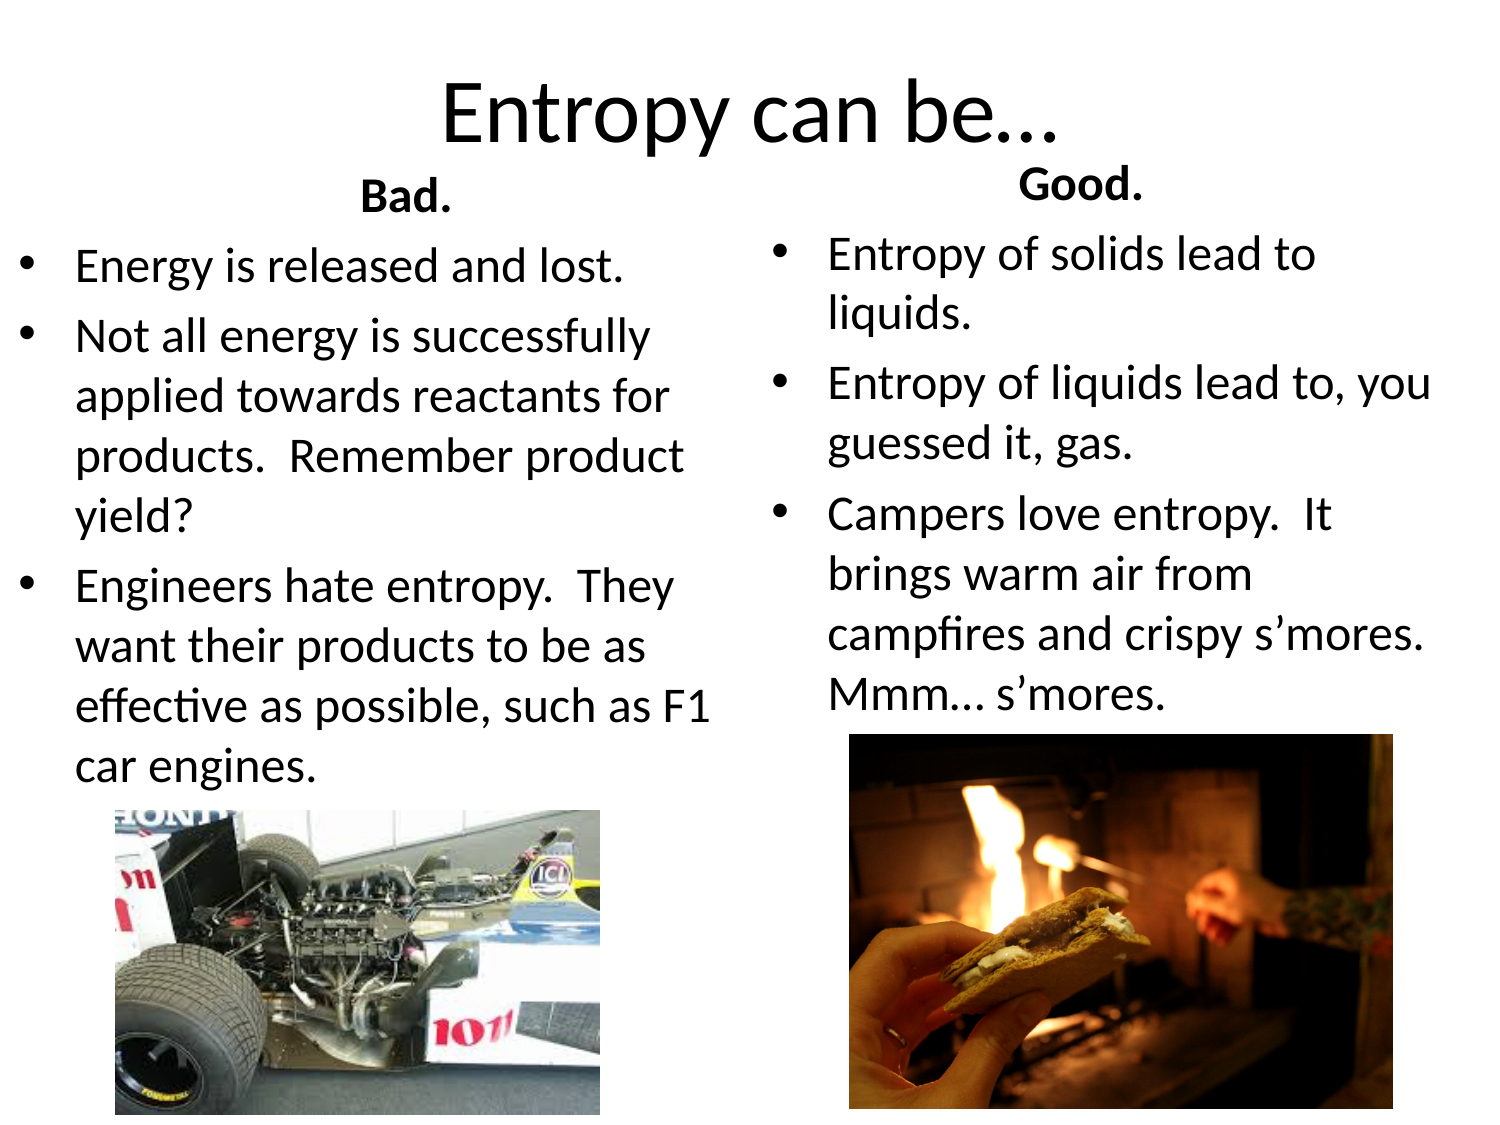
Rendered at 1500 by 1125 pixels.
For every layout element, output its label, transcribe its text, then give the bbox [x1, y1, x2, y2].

list Entropy of solids lead to liquids. Entropy of liquids lead to, you guessed it, gas. Campers love entropy. It brings warm air from campfires and crispy s’mores. Mmm… s’mores. [756, 212, 1469, 1075]
picture [849, 733, 1393, 1110]
picture [115, 810, 601, 1115]
list Energy is released and lost. Not all energy is successfully applied towards reactants for products. Remember product yield? Engineers hate entropy. They want their products to be as effective as possible, such as F1 car engines. [3, 224, 763, 1125]
title Entropy can be… [75, 12, 1425, 200]
list Bad. [75, 125, 738, 224]
list Good. [750, 112, 1413, 218]
